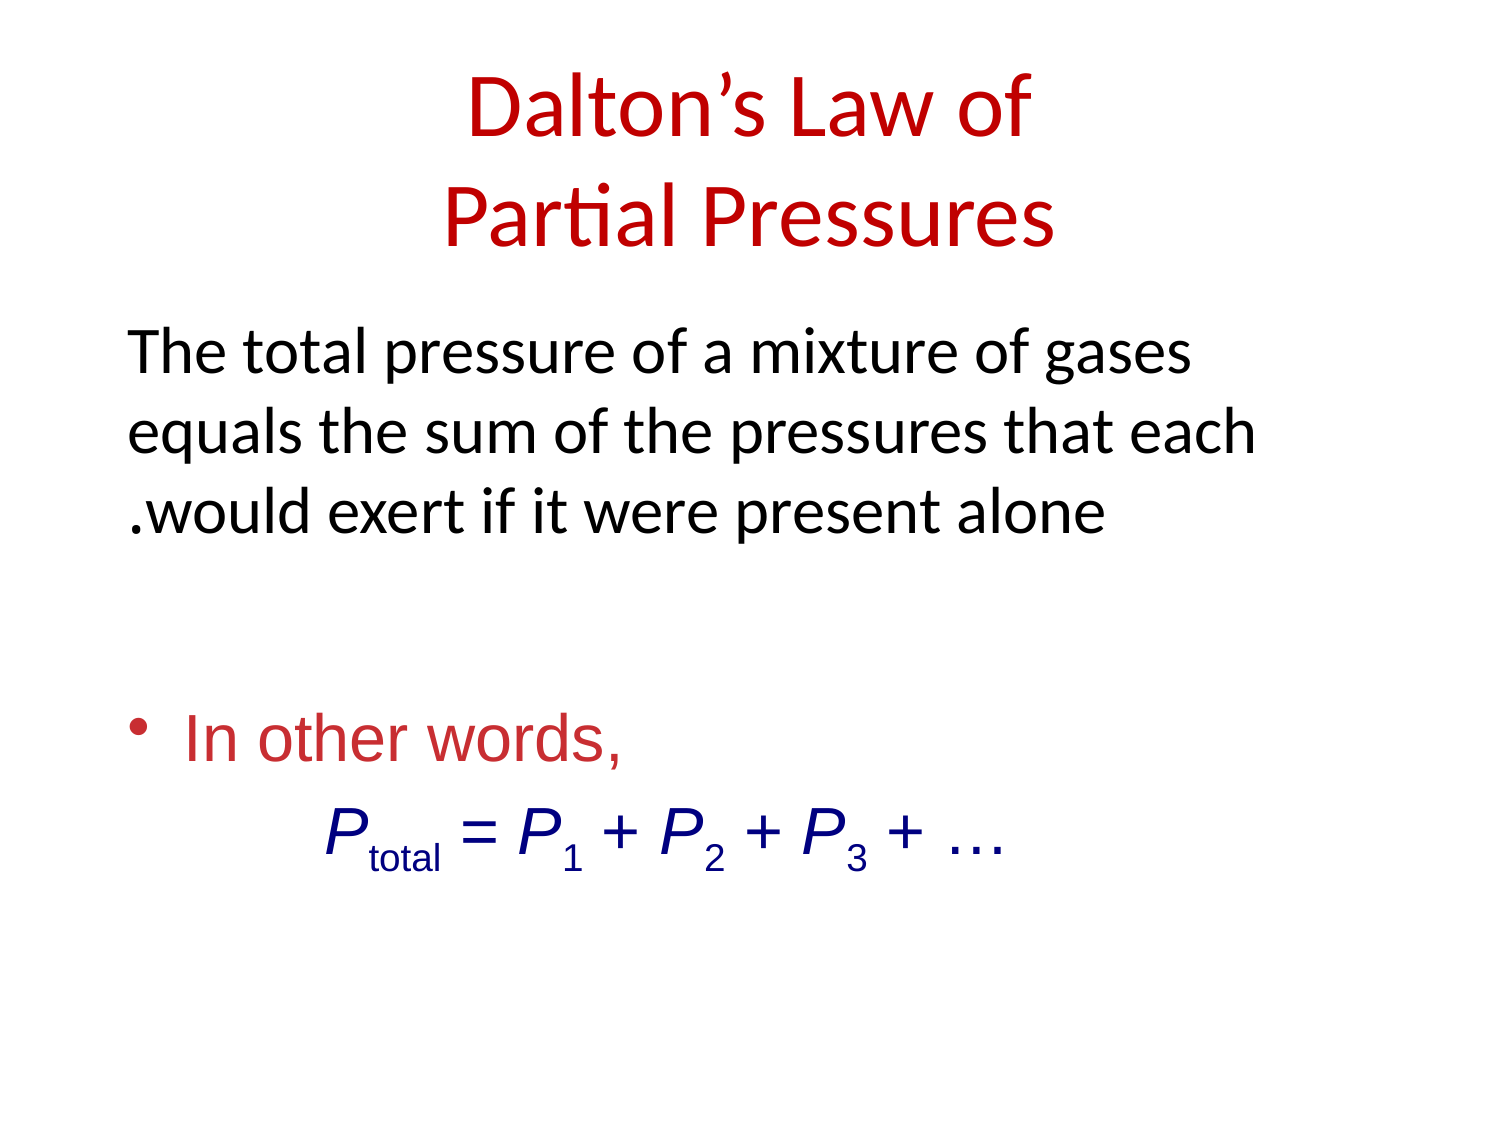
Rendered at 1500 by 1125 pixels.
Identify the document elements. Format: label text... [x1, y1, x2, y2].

text_box The total pressure of a mixture of gases equals the sum of the pressures that each would exert if it were present alone. [112, 299, 1388, 638]
text_box Dalton’s Law of Partial Pressures [112, 37, 1388, 225]
text_box In other words, Ptotal = P1 + P2 + P3 + … [112, 687, 1388, 1025]
